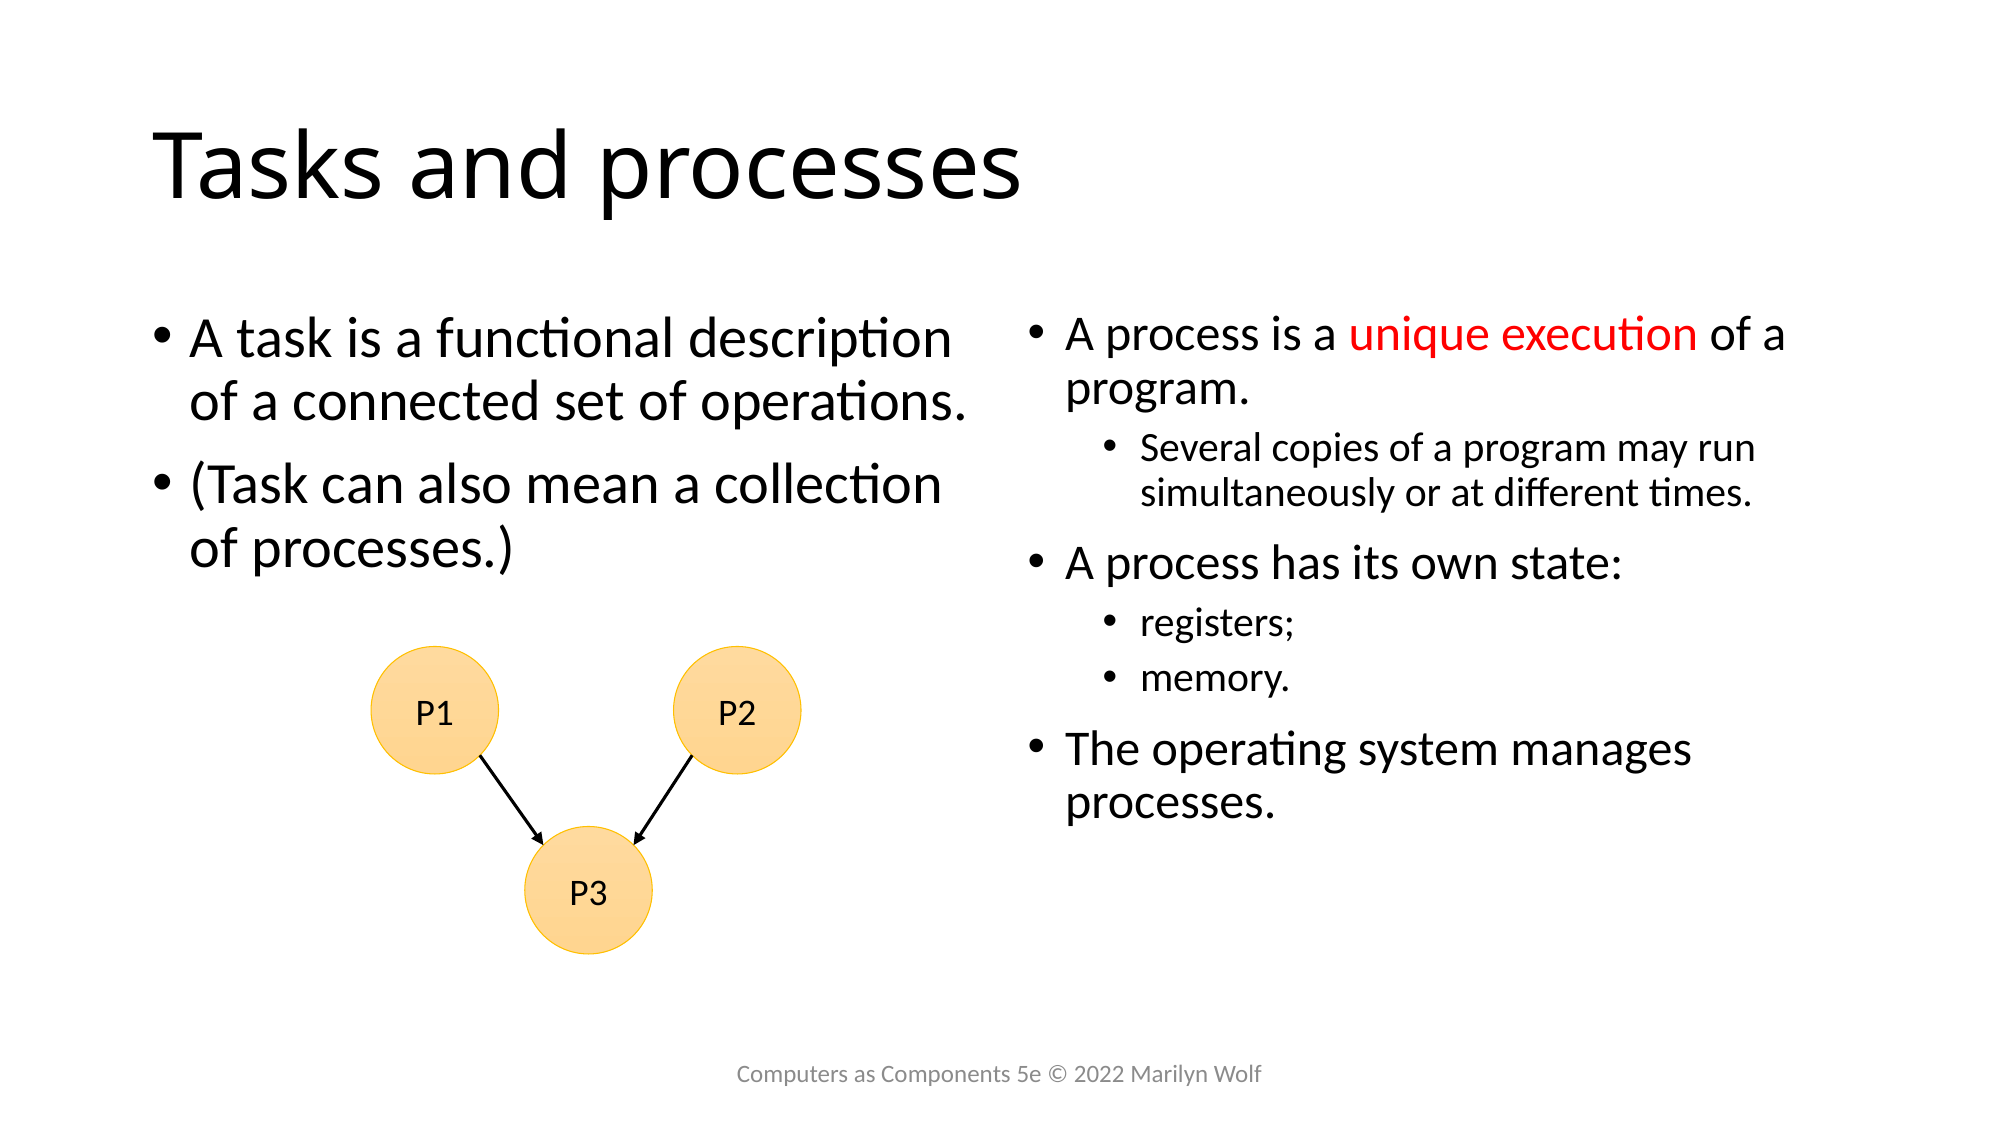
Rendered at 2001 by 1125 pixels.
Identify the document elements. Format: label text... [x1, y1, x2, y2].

list A process is a unique execution of a program. Several copies of a program may run simultaneously or at different times. A process has its own state: registers; memory. The operating system manages processes. [1012, 299, 1863, 1014]
title Tasks and processes [137, 59, 1863, 278]
list A task is a functional description of a connected set of operations. (Task can also mean a collection of processes.) [137, 299, 988, 1014]
footer Computers as Components 5e © 2022 Marilyn Wolf [662, 1042, 1338, 1103]
text_box P2 [672, 645, 802, 775]
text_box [479, 755, 544, 846]
text_box P1 [370, 645, 500, 775]
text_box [633, 755, 693, 846]
text_box P3 [524, 825, 653, 955]
